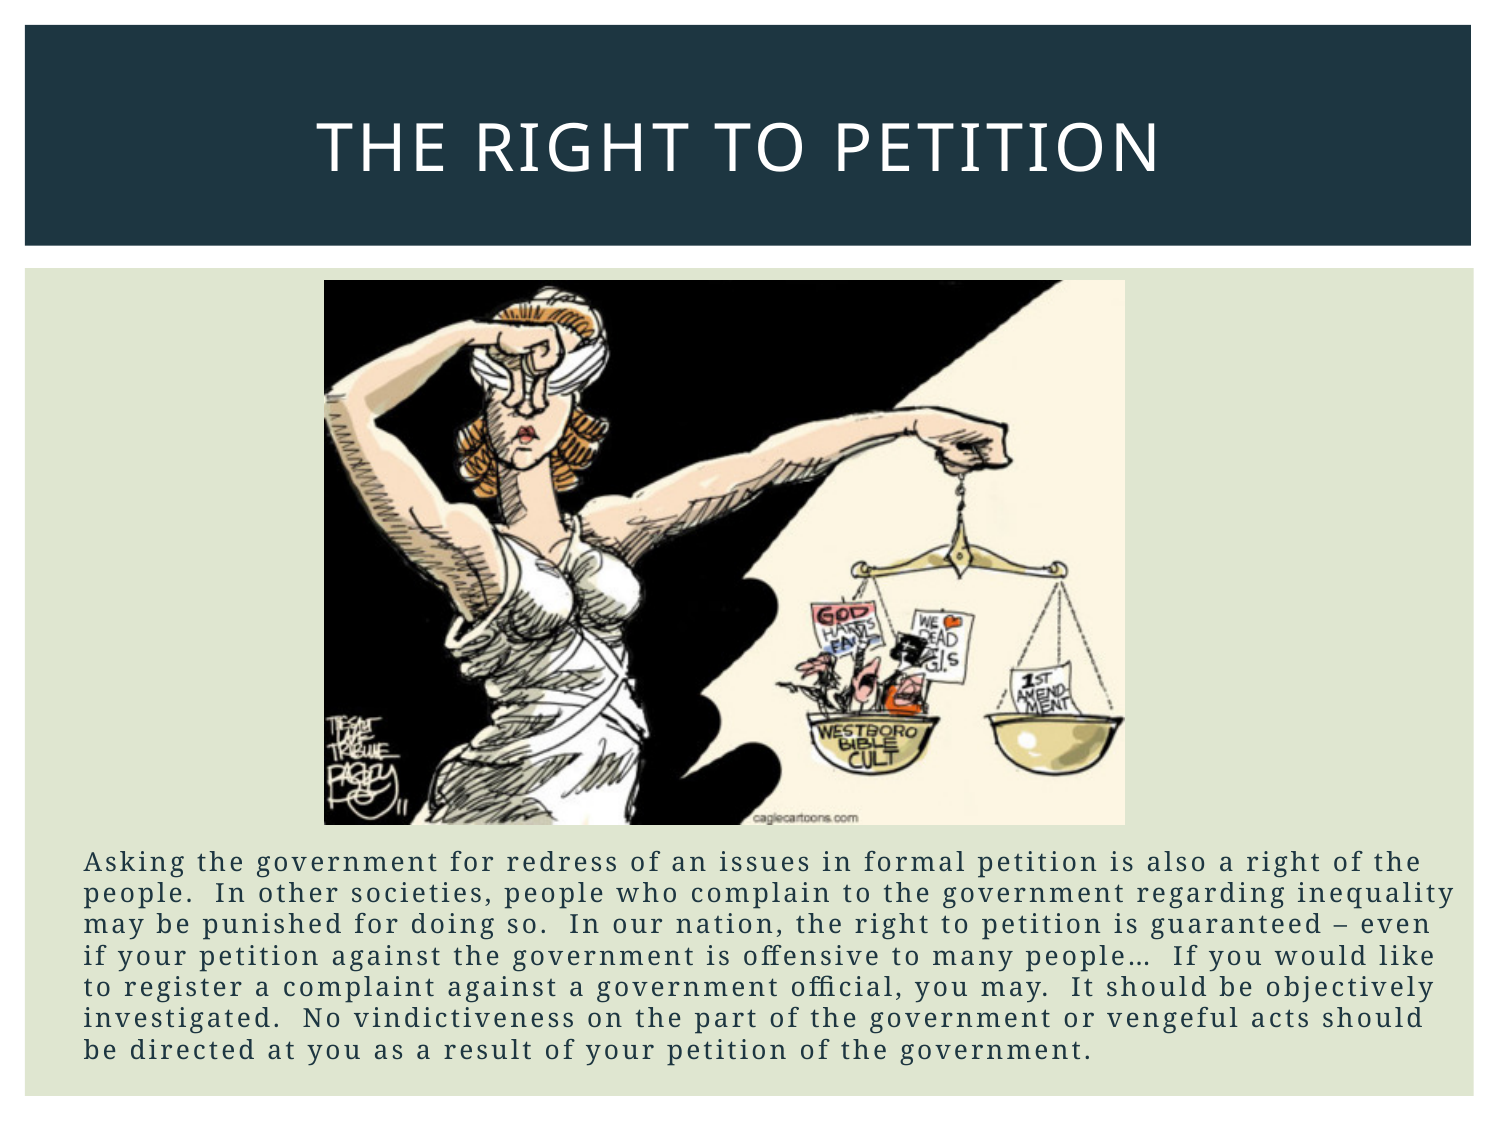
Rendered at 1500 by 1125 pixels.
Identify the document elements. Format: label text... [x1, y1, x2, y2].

list Asking the government for redress of an issues in formal petition is also a right of the people. In other societies, people who complain to the government regarding inequality may be punished for doing so. In our nation, the right to petition is guaranteed – even if your petition against the government is offensive to many people… If you would like to register a complaint against a government official, you may. It should be objectively investigated. No vindictiveness on the part of the government or vengeful acts should be directed at you as a result of your petition of the government. [62, 837, 1473, 1094]
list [324, 280, 1126, 826]
title The right to petition [62, 58, 1438, 232]
